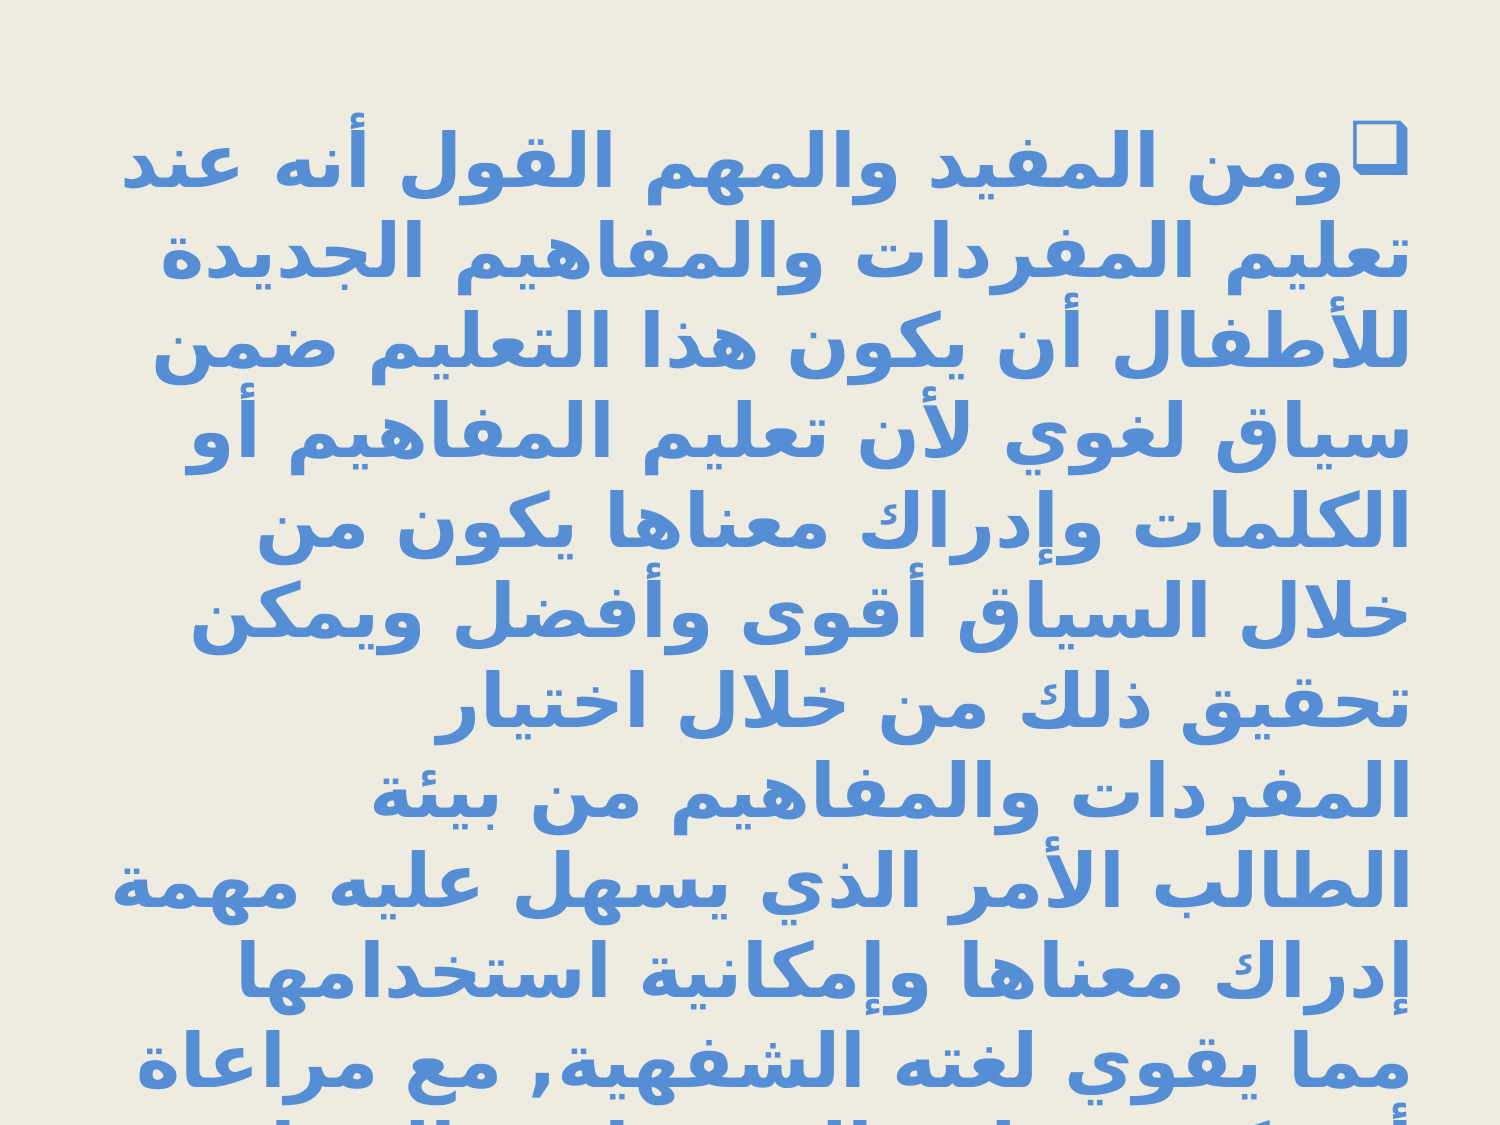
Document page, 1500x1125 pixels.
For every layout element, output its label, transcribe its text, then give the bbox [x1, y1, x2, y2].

subtitle ومن المفيد والمهم القول أنه عند تعليم المفردات والمفاهيم الجديدة للأطفال أن يكون هذا التعليم ضمن سياق لغوي لأن تعليم المفاهيم أو الكلمات وإدراك معناها يكون من خلال السياق أقوى وأفضل ويمكن تحقيق ذلك من خلال اختيار المفردات والمفاهيم من بيئة الطالب الأمر الذي يسهل عليه مهمة إدراك معناها وإمكانية استخدامها مما يقوي لغته الشفهية, مع مراعاة أن يكون تعليم المفردات والمفاهيم متسلسلاُ ومنظماً وفق مراحل تطور اللغة وتجدر الإشارة هنا أنه يمكن عند التخطيط لتعليم مفهوم جديد الانطلاق من مفاهيم تعلمها سابقاً لأنها ستسهل مهمة تعليم المفاهيم اللاحقة وتعزز دور الطفل في التعليم وتعمل على ترسيخ ما تعلمه سابقاً. [82, 105, 1430, 1055]
